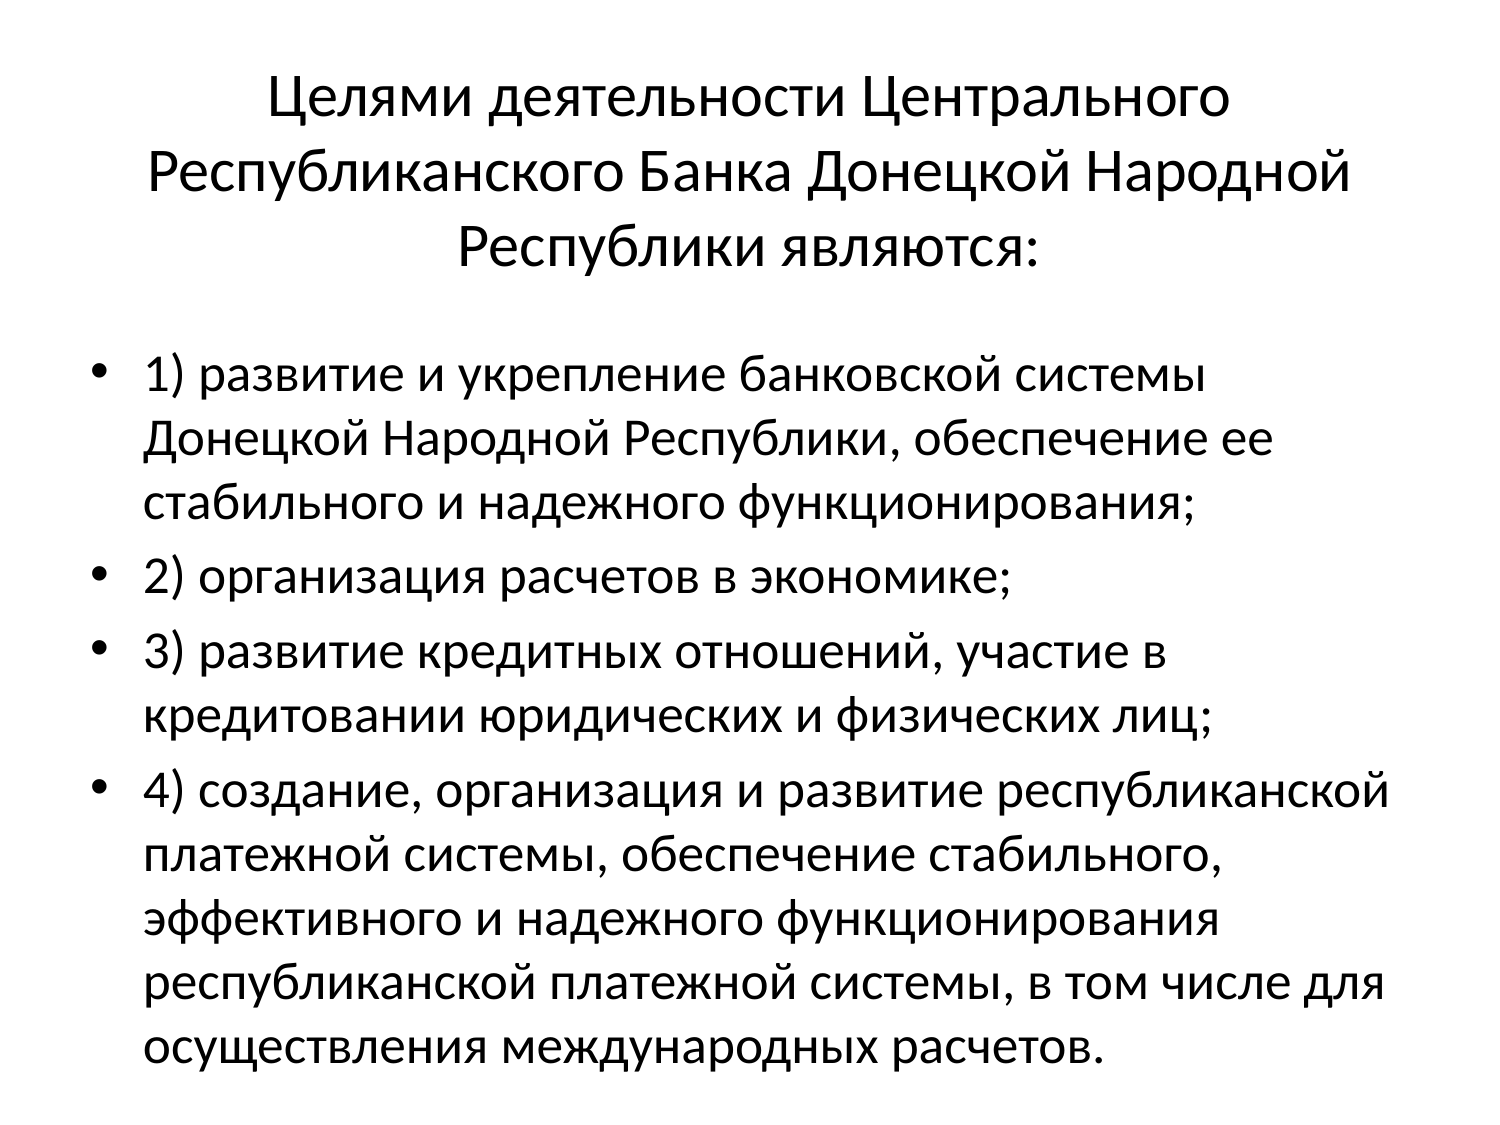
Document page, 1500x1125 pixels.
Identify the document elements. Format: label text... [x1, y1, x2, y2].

list 1) развитие и укрепление банковской системы Донецкой Народной Республики, обеспечение ее стабильного и надежного функционирования; 2) организация расчетов в экономике; 3) развитие кредитных отношений, участие в кредитовании юридических и физических лиц; 4) создание, организация и развитие республиканской платежной системы, обеспечение стабильного, эффективного и надежного функционирования республиканской платежной системы, в том числе для осуществления международных расчетов. [75, 330, 1425, 1125]
title Целями деятельности Центрального Республиканского Банка Донецкой Народной Республики являются: [75, 45, 1425, 288]
